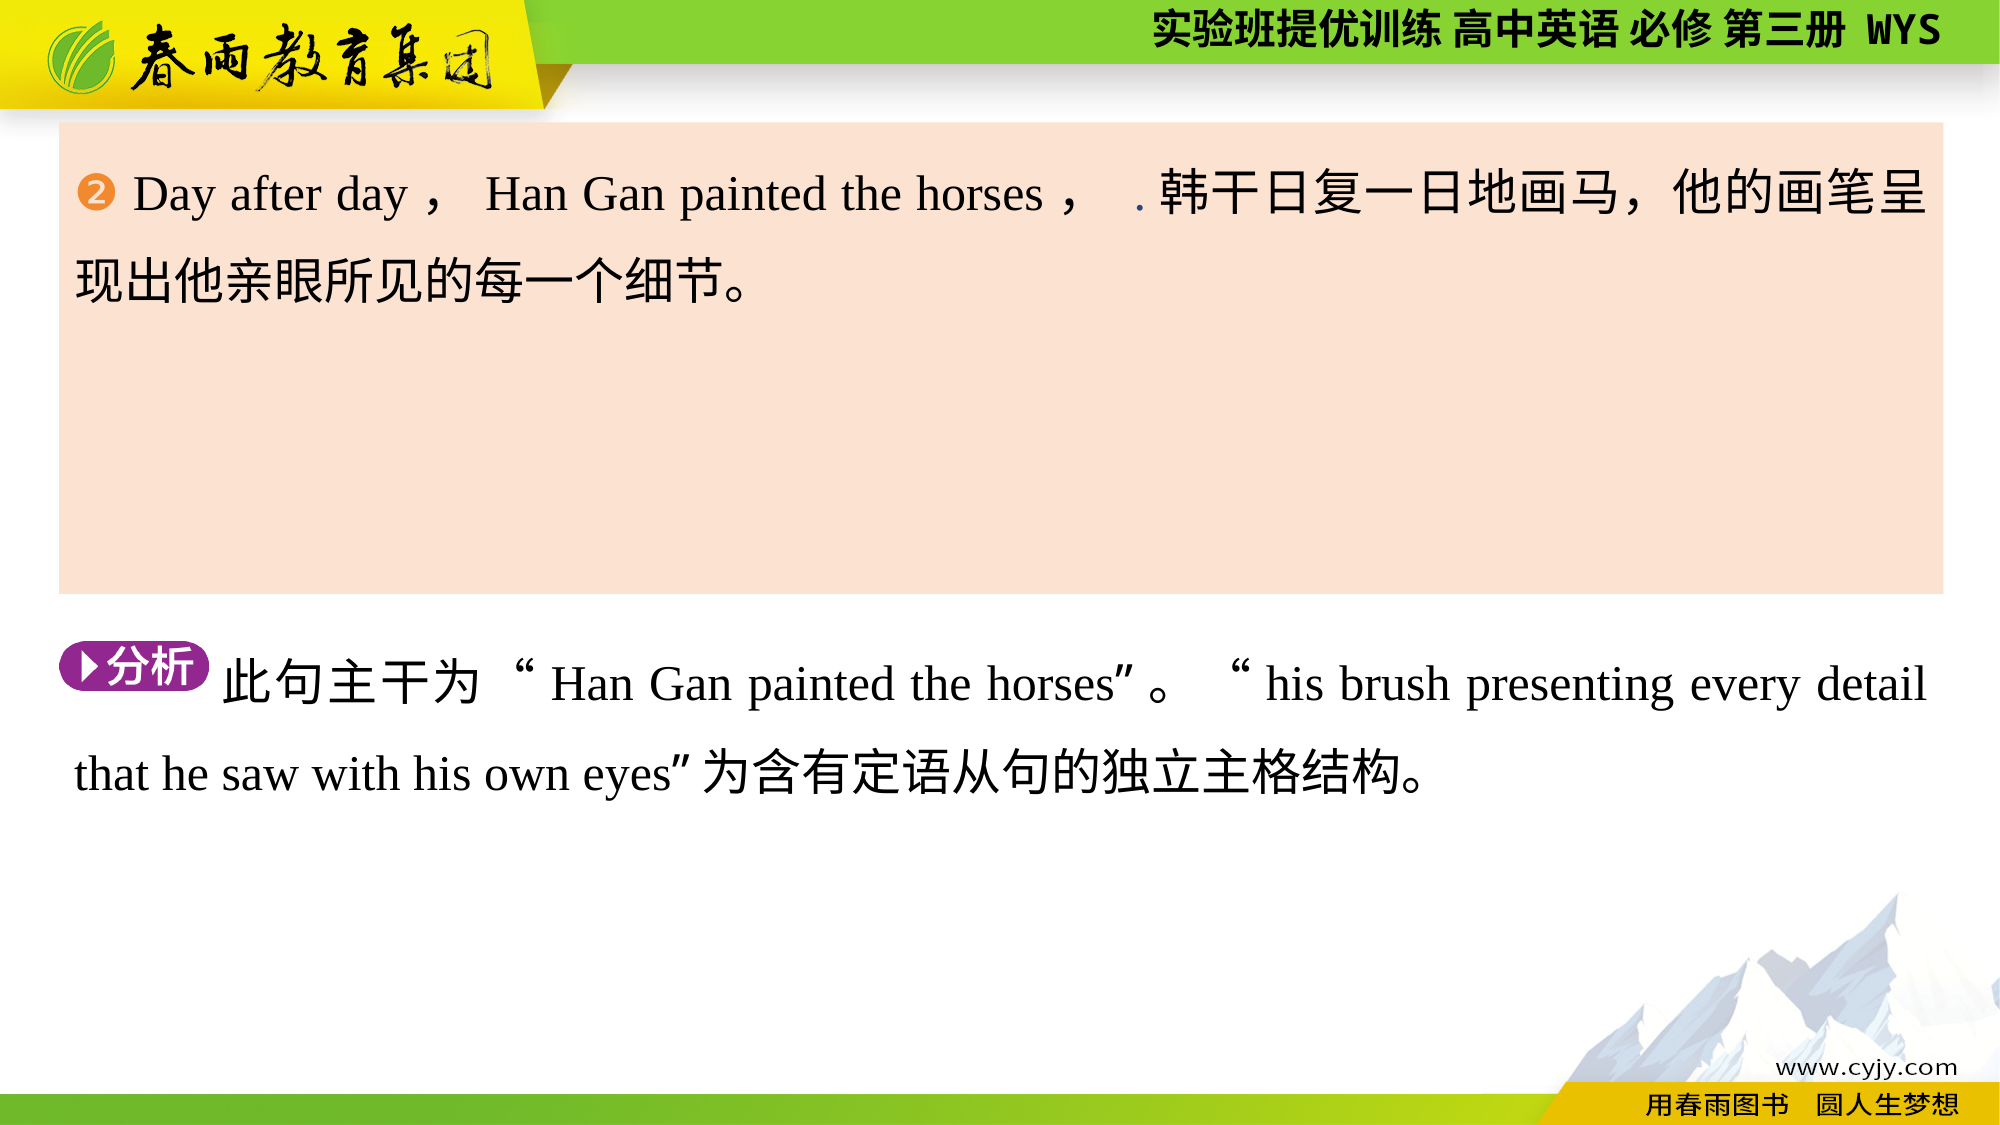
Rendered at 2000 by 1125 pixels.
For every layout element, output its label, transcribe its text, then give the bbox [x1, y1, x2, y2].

picture [0, 0, 2000, 1125]
text_box 此句主干为“Han Gan painted the horses”。“his brush presenting every detail that he saw with his own eyes”为含有定语从句的独立主格结构。 [59, 613, 1944, 809]
